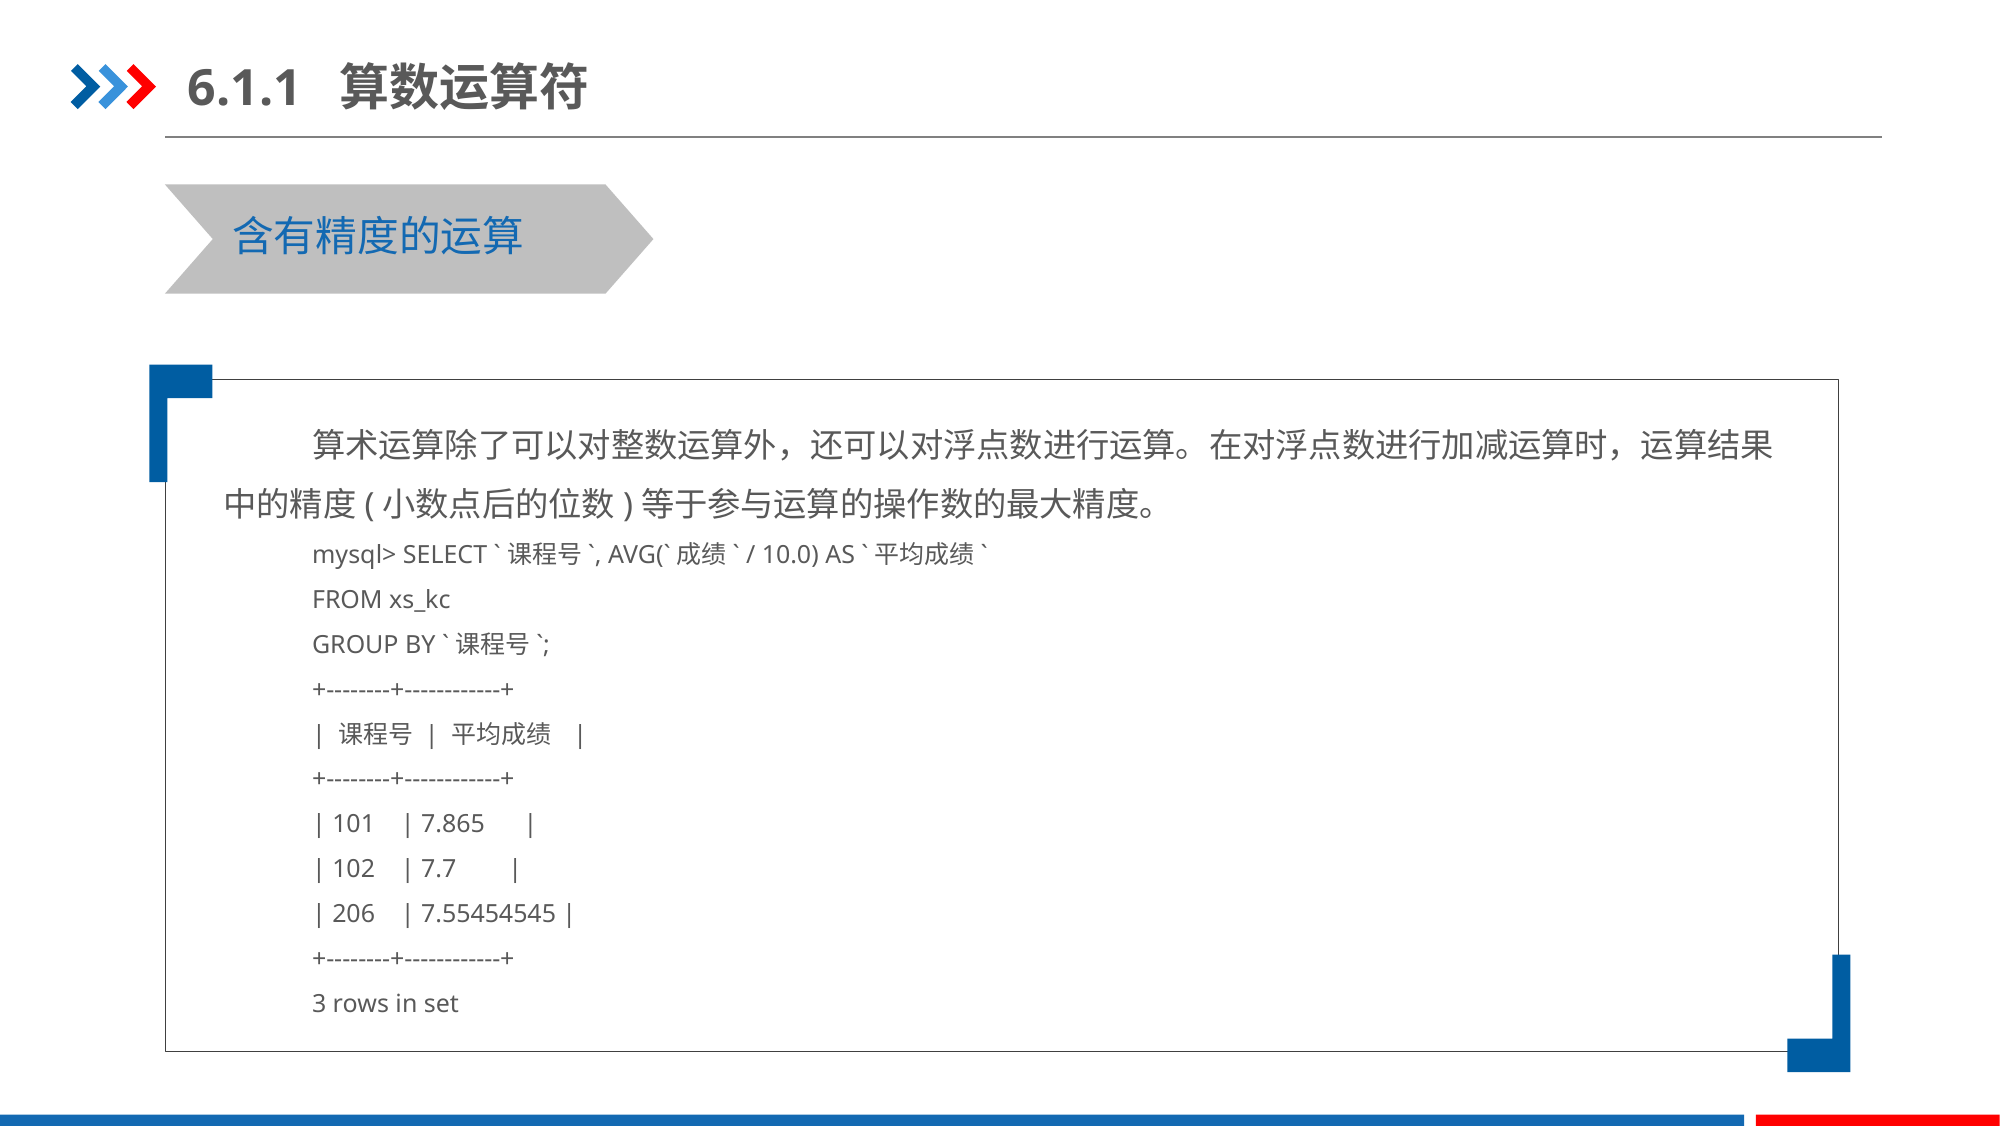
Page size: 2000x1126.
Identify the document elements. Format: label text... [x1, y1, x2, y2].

text_box [147, 363, 215, 484]
text_box [163, 378, 1841, 1053]
text_box 含有精度的运算 [217, 202, 539, 267]
text_box 6.1.1 算数运算符 [187, 43, 827, 127]
text_box [1785, 953, 1852, 1074]
text_box [164, 184, 654, 294]
